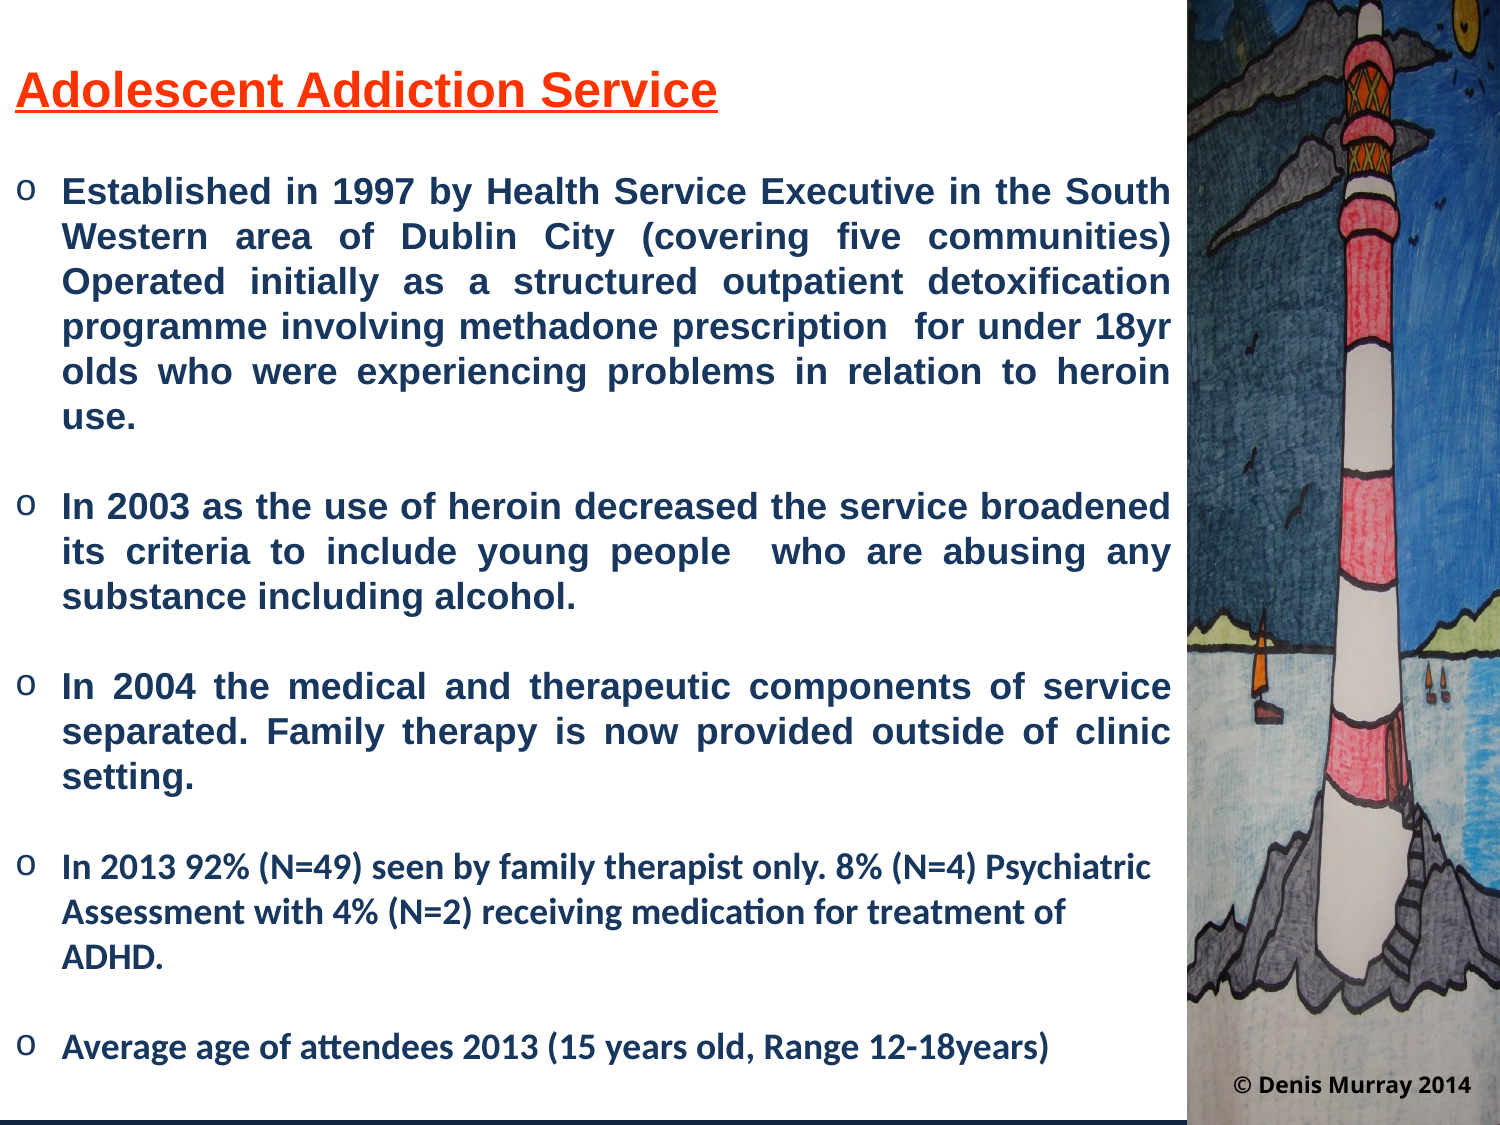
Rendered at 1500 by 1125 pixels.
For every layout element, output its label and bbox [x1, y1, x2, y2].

picture [1186, 0, 1500, 1125]
text_box [0, 0, 1184, 1125]
